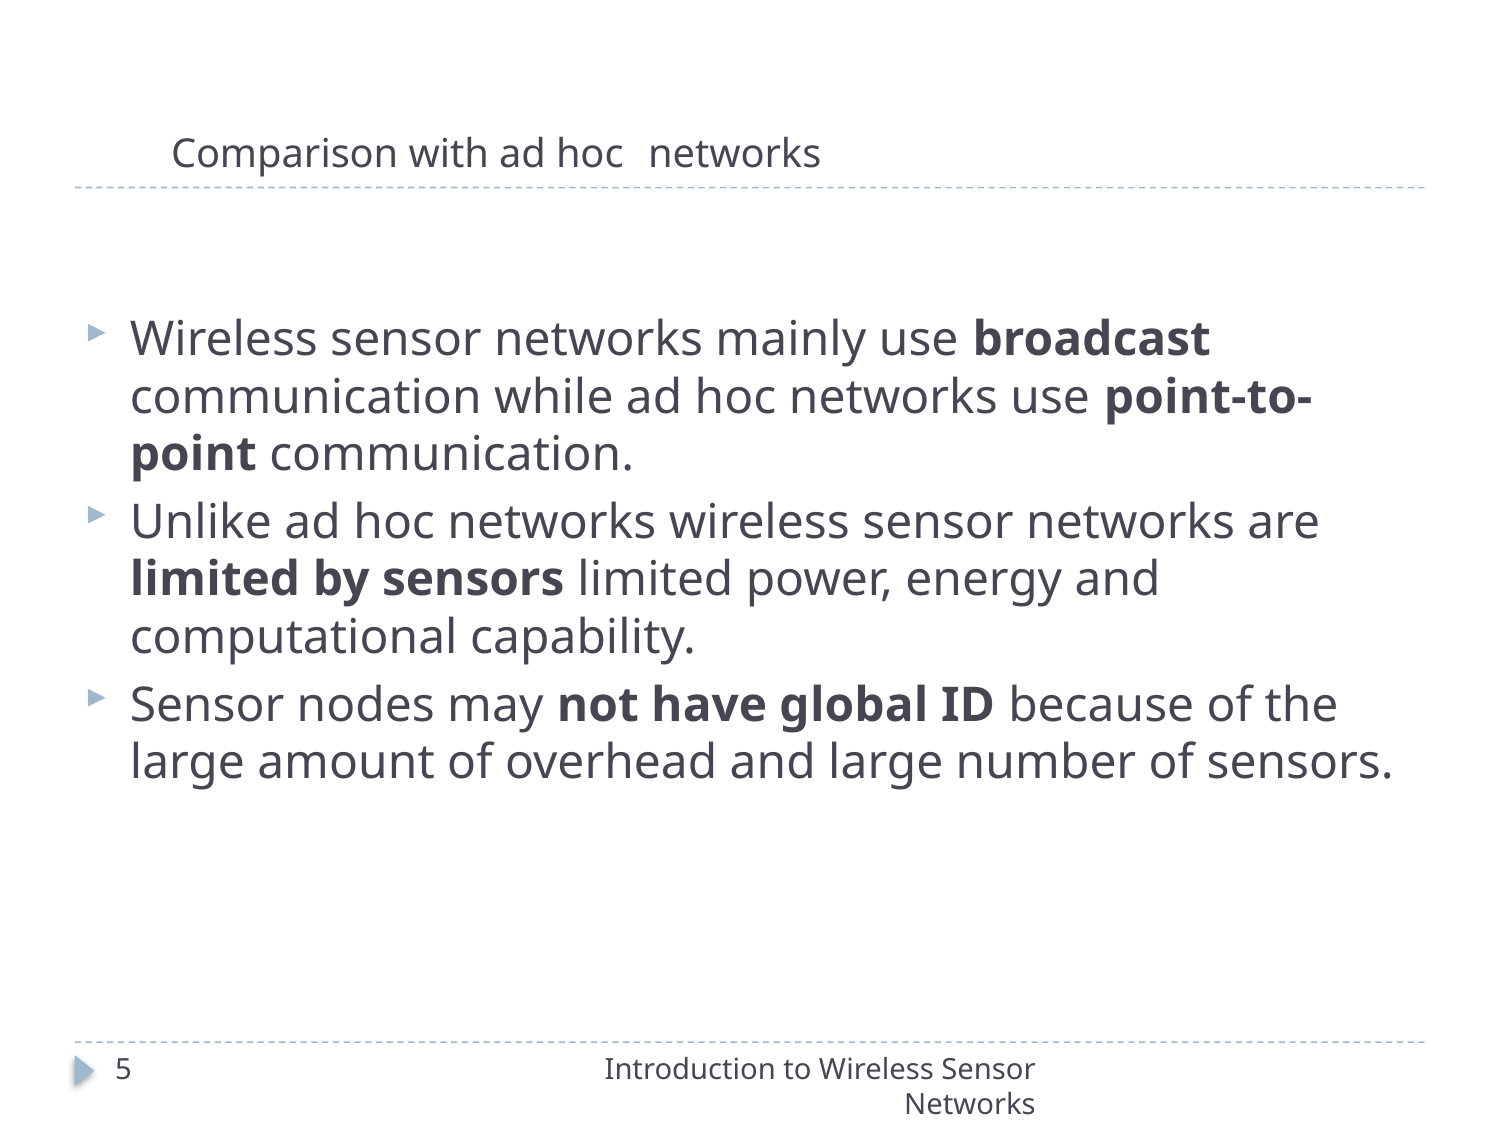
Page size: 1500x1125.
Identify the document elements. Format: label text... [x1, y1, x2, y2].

title Comparison with ad hoc networks [76, 0, 1427, 188]
footer Introduction to Wireless Sensor Networks [475, 1042, 1051, 1103]
list Wireless sensor networks mainly use broadcast communication while ad hoc networks use point-to-point communication. Unlike ad hoc networks wireless sensor networks are limited by sensors limited power, energy and computational capability. Sensor nodes may not have global ID because of the large amount of overhead and large number of sensors. [24, 224, 1450, 969]
slide_number 5 [100, 1042, 426, 1103]
